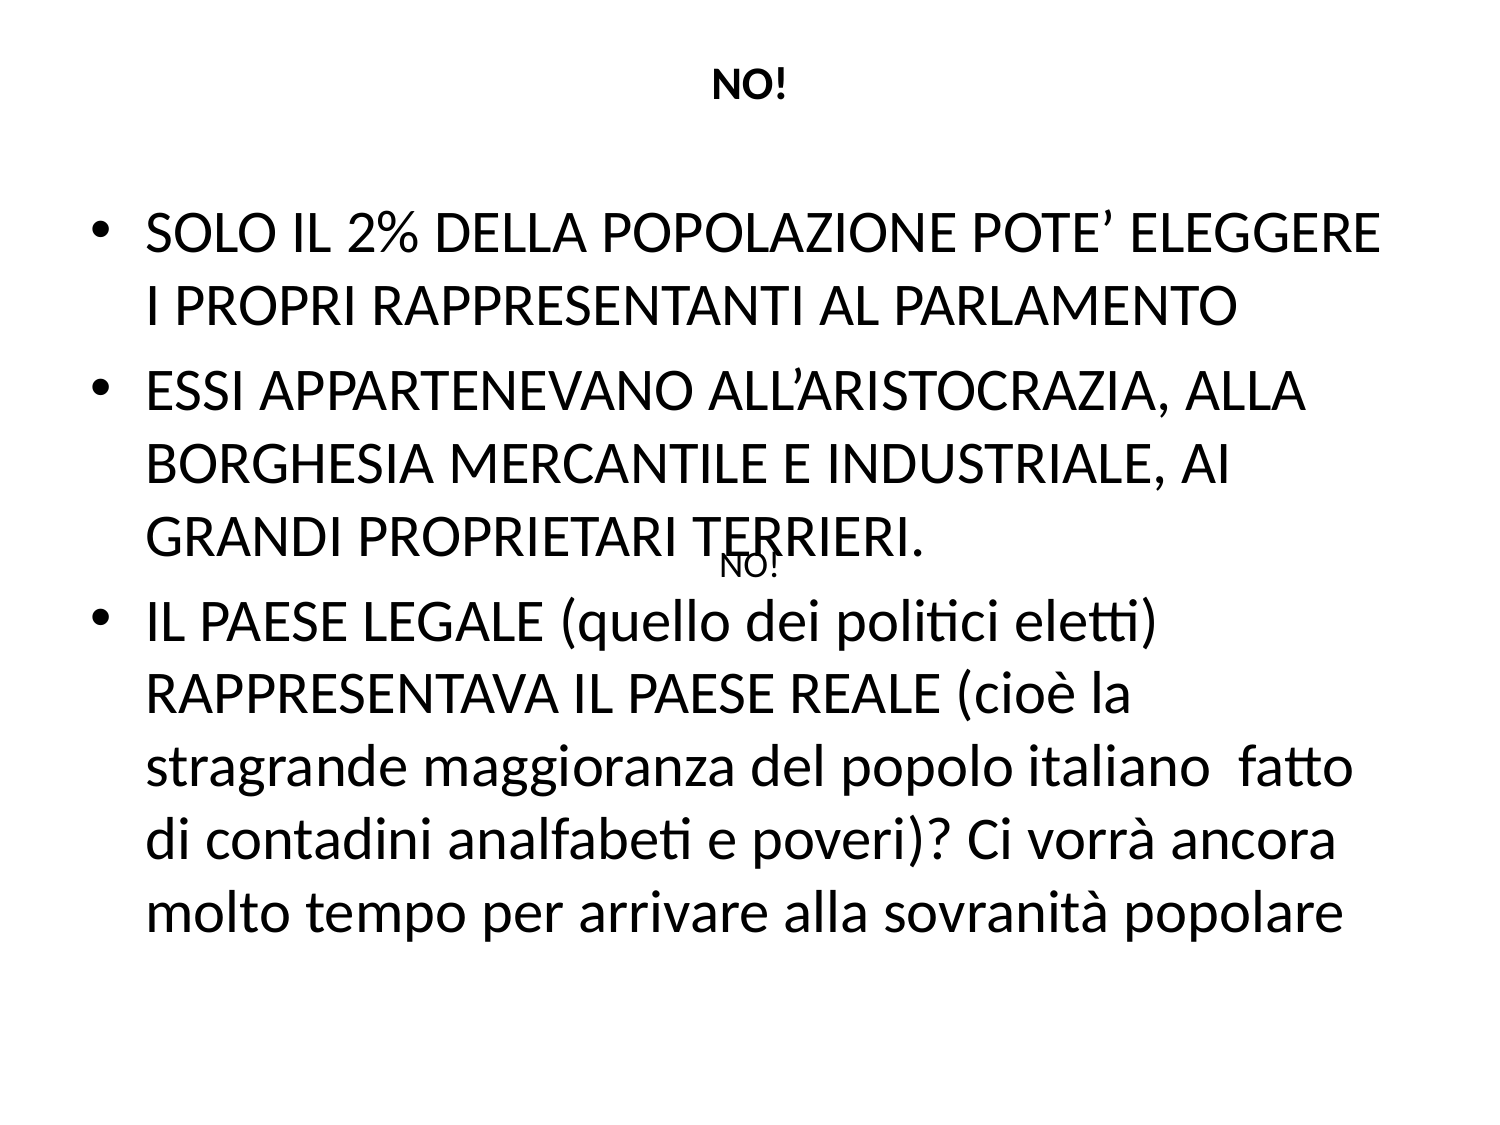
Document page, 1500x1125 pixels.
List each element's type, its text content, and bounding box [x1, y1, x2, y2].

text_box NO! [704, 532, 796, 592]
title NO! [75, 45, 1425, 173]
list SOLO IL 2% DELLA POPOLAZIONE POTE’ ELEGGERE I PROPRI RAPPRESENTANTI AL PARLAMENTO ESSI APPARTENEVANO ALL’ARISTOCRAZIA, ALLA BORGHESIA MERCANTILE E INDUSTRIALE, AI GRANDI PROPRIETARI TERRIERI. IL PAESE LEGALE (quello dei politici eletti) RAPPRESENTAVA IL PAESE REALE (cioè la stragrande maggioranza del popolo italiano fatto di contadini analfabeti e poveri)? Ci vorrà ancora molto tempo per arrivare alla sovranità popolare [75, 184, 1425, 1005]
